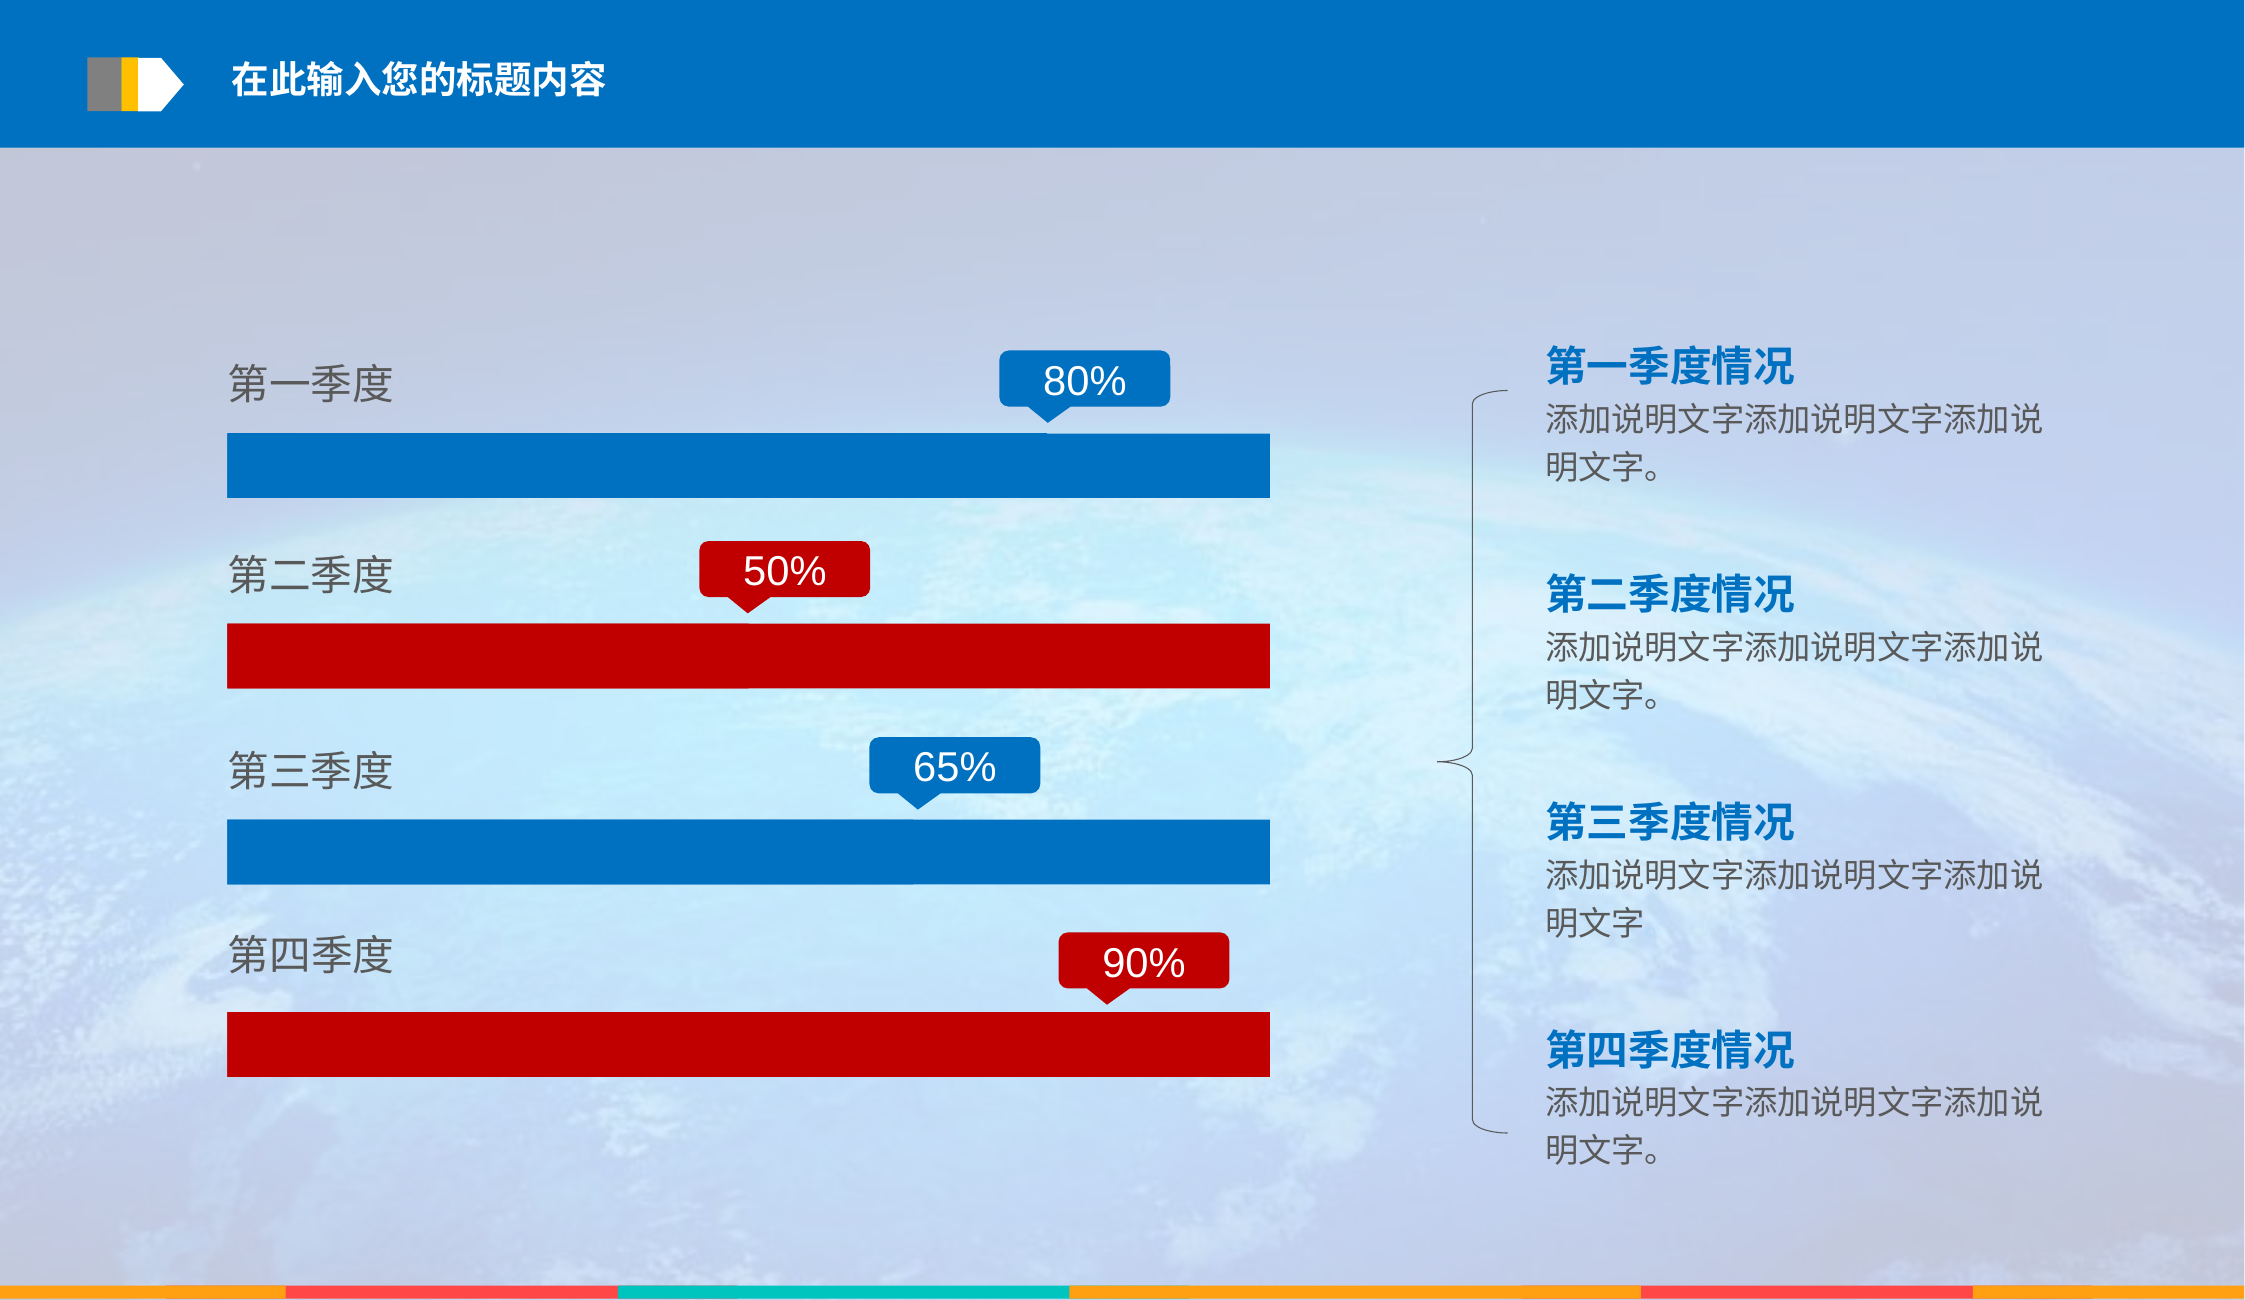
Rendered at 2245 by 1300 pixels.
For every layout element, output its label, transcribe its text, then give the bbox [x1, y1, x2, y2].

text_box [227, 1011, 1270, 1077]
text_box [1972, 1284, 2245, 1300]
text_box [1437, 389, 1508, 1134]
text_box 第一季度情况 添加说明文字添加说明文字添加说明文字。 [1522, 319, 2088, 522]
text_box 第四季度 [212, 921, 571, 987]
text_box [0, 1284, 287, 1300]
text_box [227, 819, 1270, 885]
text_box [287, 1284, 617, 1300]
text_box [87, 57, 184, 112]
text_box 65% [868, 736, 1042, 811]
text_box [227, 433, 1270, 498]
text_box 80% [998, 349, 1172, 425]
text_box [227, 623, 1270, 689]
text_box 90% [1057, 931, 1231, 1007]
text_box 第一季度 [212, 350, 497, 416]
text_box 在此输入您的标题内容 [219, 49, 998, 108]
text_box 第三季度情况 添加说明文字添加说明文字添加说明文字。 [1522, 774, 2088, 978]
text_box [1068, 1284, 1642, 1300]
text_box 第四季度情况 添加说明文字添加说明文字添加说明文字。 [1522, 1002, 2088, 1206]
text_box [0, 0, 2245, 149]
text_box [1642, 1284, 1972, 1300]
text_box 50% [698, 539, 872, 615]
text_box [617, 1284, 1068, 1300]
text_box 第二季度情况 添加说明文字添加说明文字添加说明文字。 [1522, 546, 2088, 750]
text_box 第三季度 [212, 737, 497, 803]
text_box 第二季度 [212, 541, 497, 607]
